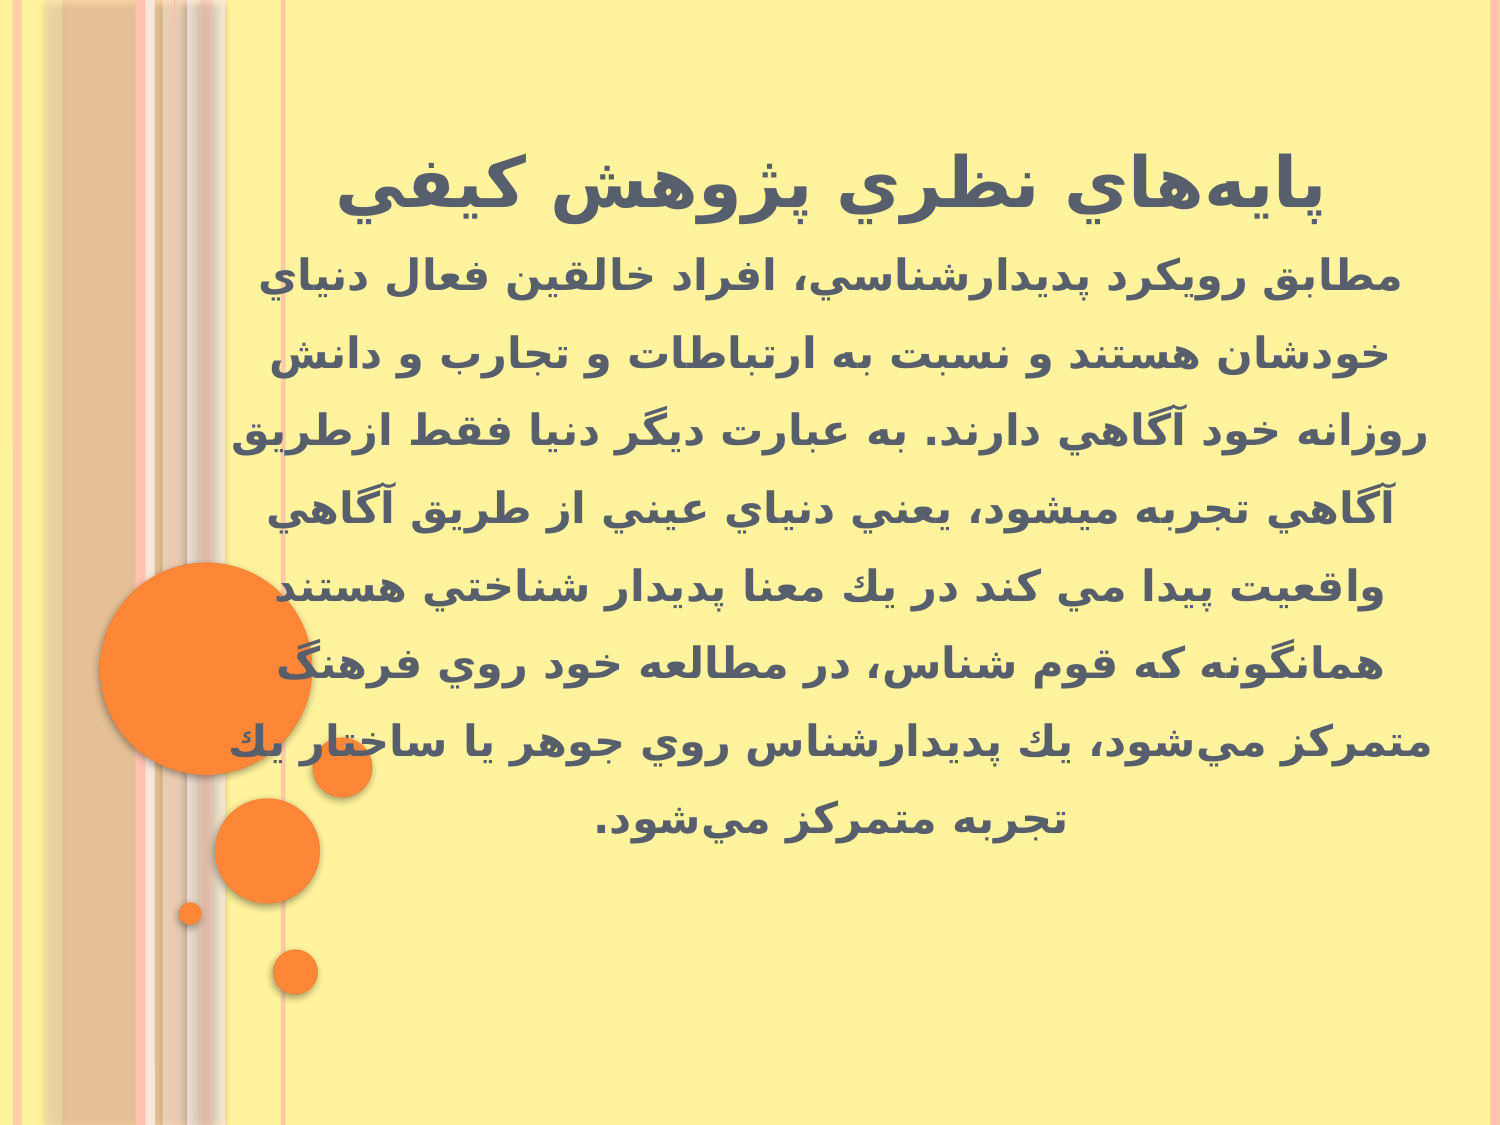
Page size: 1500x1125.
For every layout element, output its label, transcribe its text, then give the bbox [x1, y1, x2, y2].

title پايه‌هاي نظري پژوهش كيفي مطابق رويكرد پديدارشناسي، افراد خالقين فعال دنياي خودشان هستند و نسبت به ارتباطات و تجارب و دانش روزانه خود آگاهي دارند. به عبارت ديگر دنيا فقط ازطريق آگاهي تجربه ميشود، يعني دنياي عيني از طريق آگاهي واقعيت پيدا مي كند در يك معنا پديدار شناختي هستند همانگونه كه قوم شناس، در مطالعه خود روي فرهنگ متمركز مي‌شود، يك پديدارشناس روي جوهر يا ساختار يك تجربه متمركز مي‌شود. [212, 75, 1450, 850]
